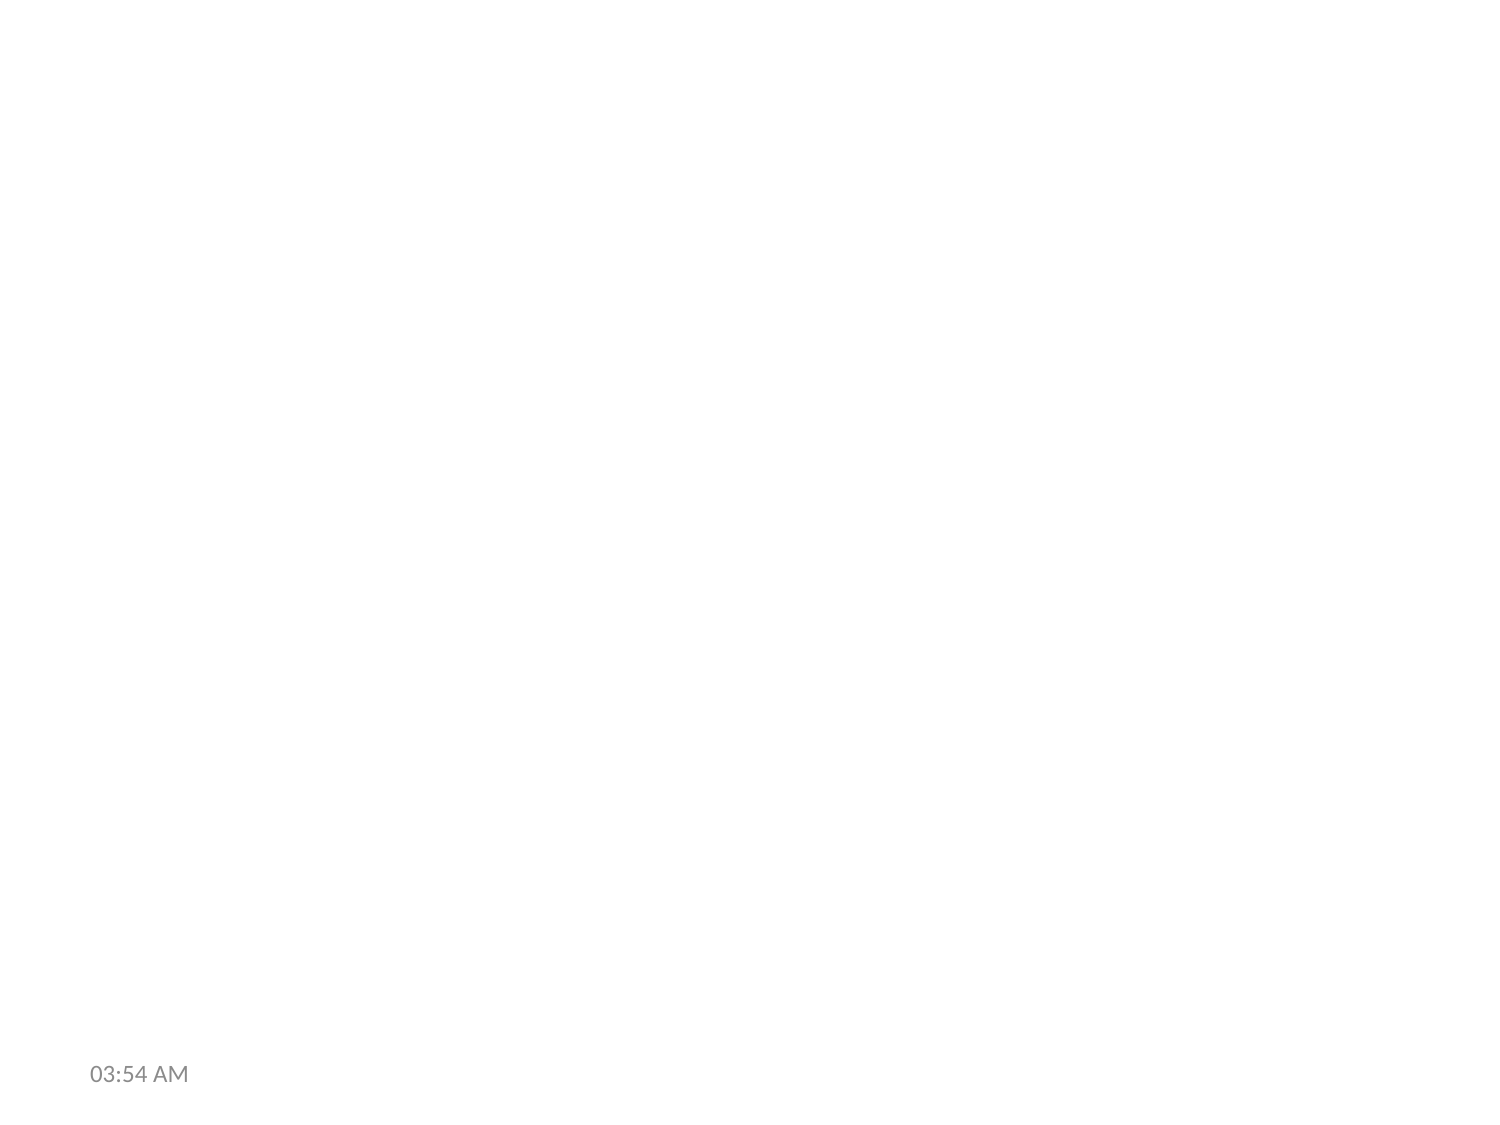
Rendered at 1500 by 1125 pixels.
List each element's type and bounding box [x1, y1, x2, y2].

slide_number [75, 1042, 425, 1103]
